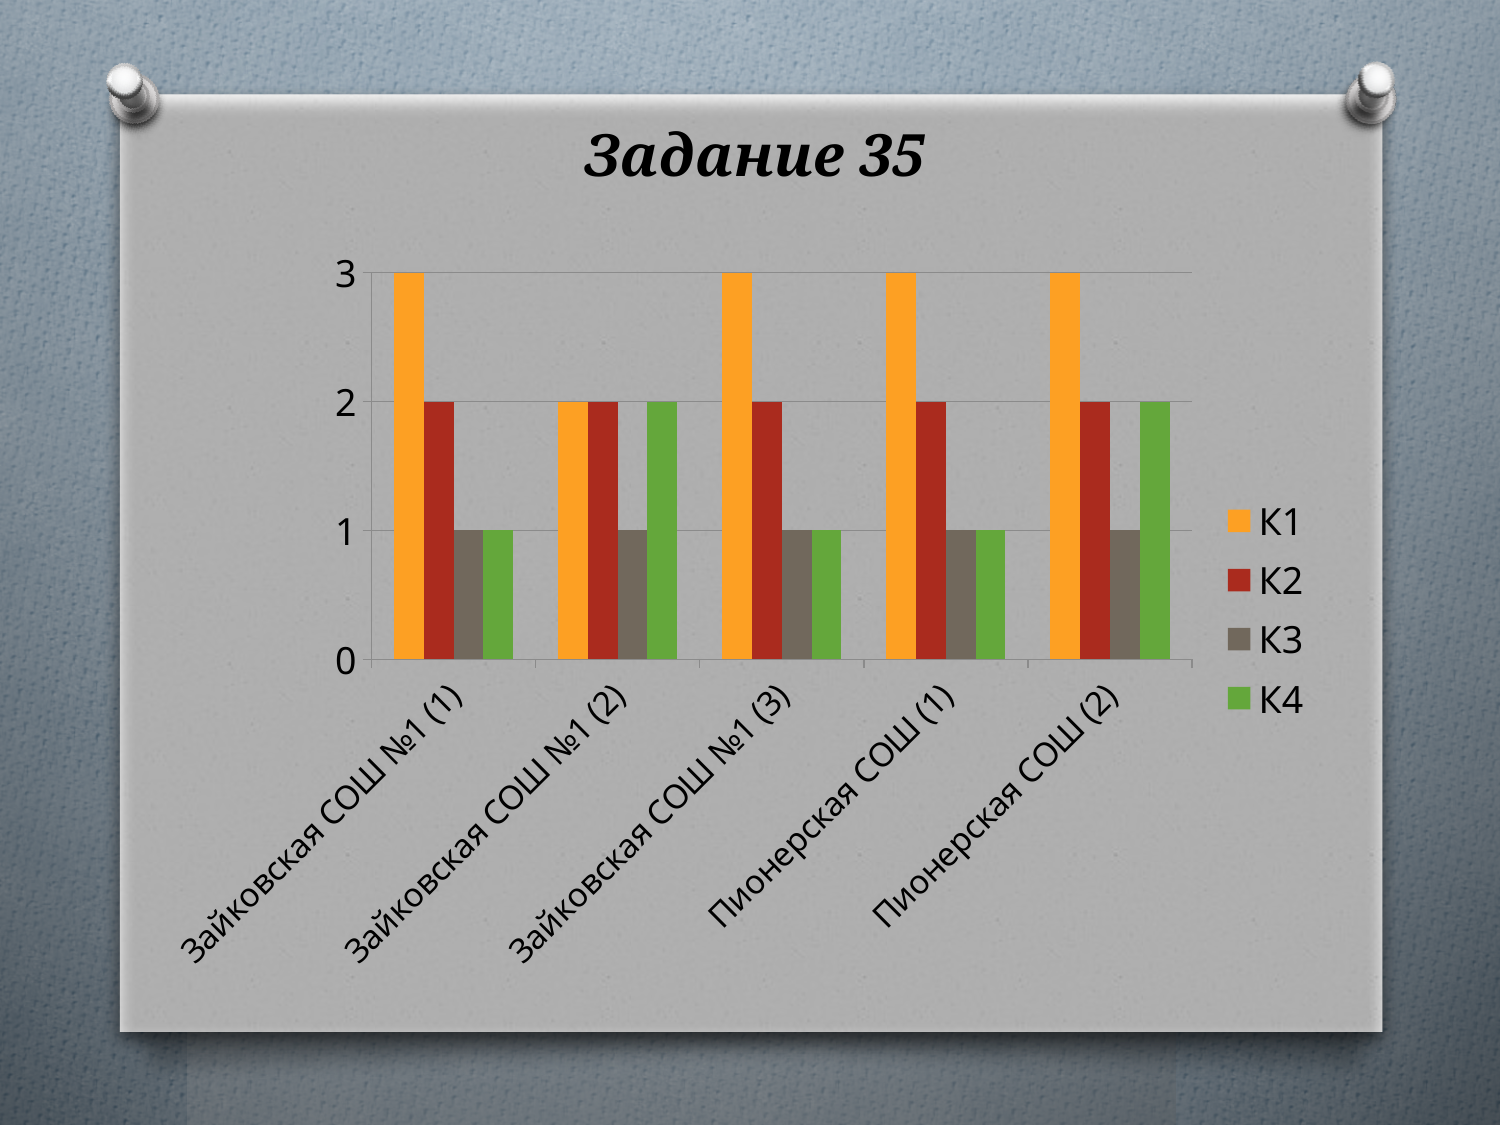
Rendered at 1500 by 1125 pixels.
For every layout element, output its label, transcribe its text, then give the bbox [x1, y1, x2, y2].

picture [1326, 35, 1439, 156]
title Задание 35 [183, 54, 1326, 231]
chart [147, 231, 1329, 988]
picture [75, 29, 183, 153]
